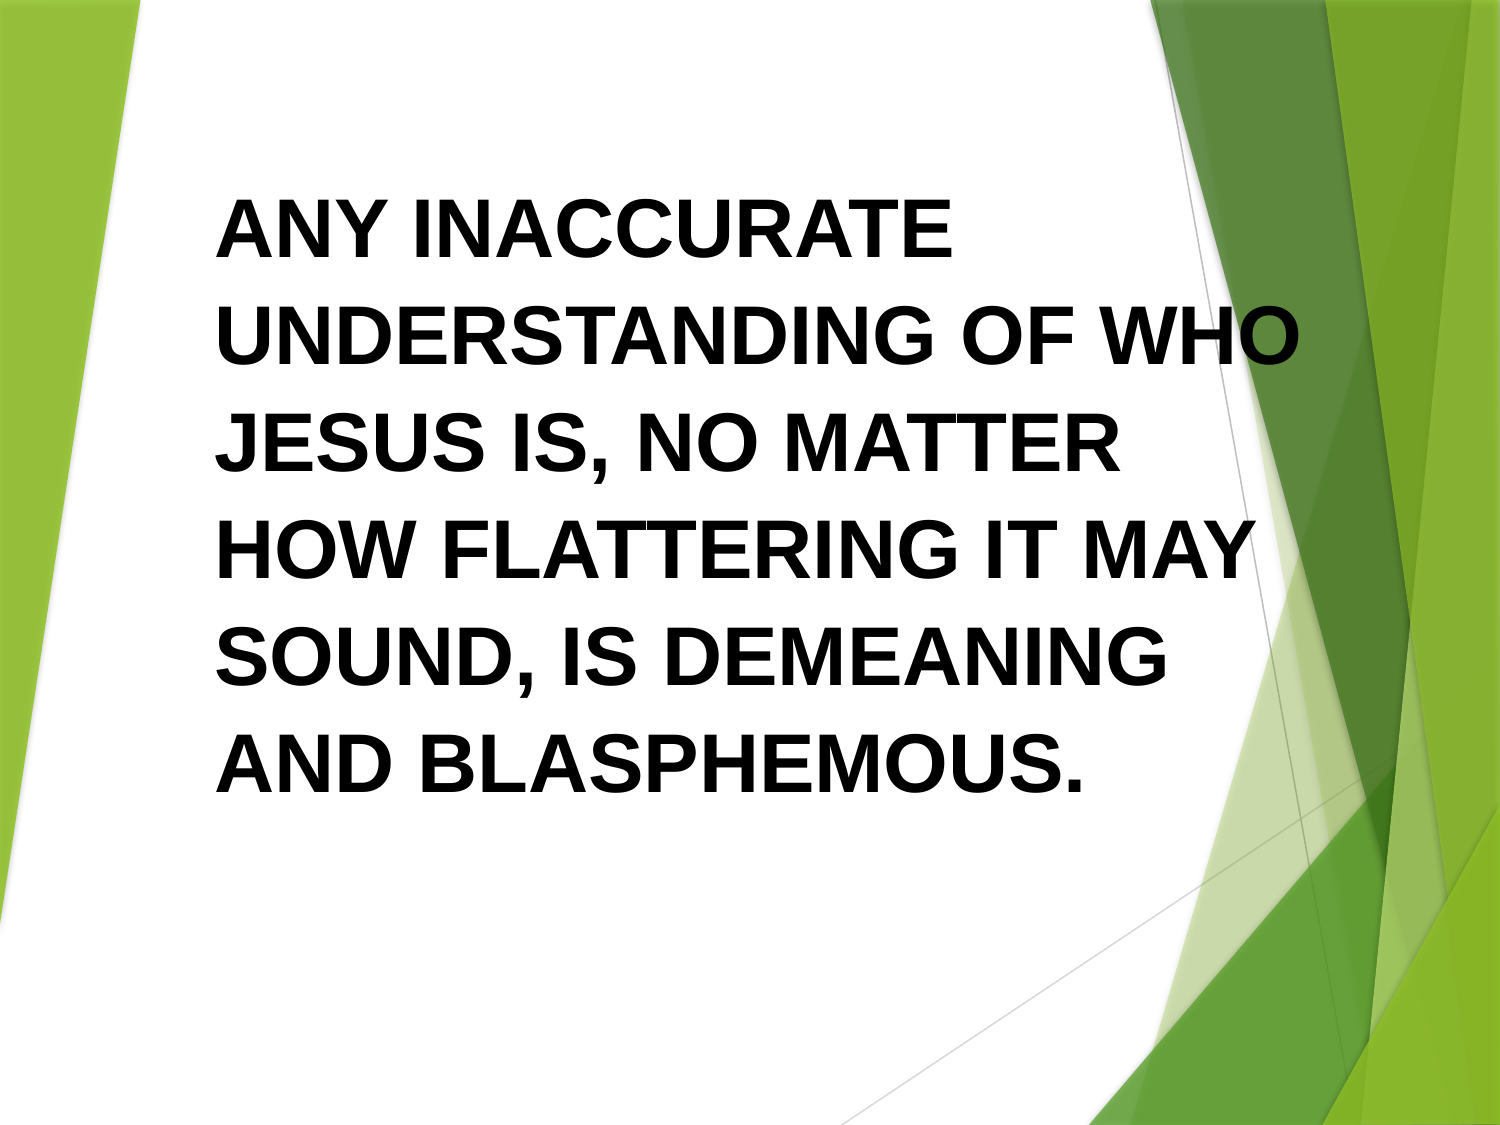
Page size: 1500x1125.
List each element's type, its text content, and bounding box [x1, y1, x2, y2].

text_box ANY INACCURATE UNDERSTANDING OF WHO JESUS IS, NO MATTER HOW FLATTERING IT MAY SOUND, IS DEMEANING AND BLASPHEMOUS. [199, 160, 1340, 817]
